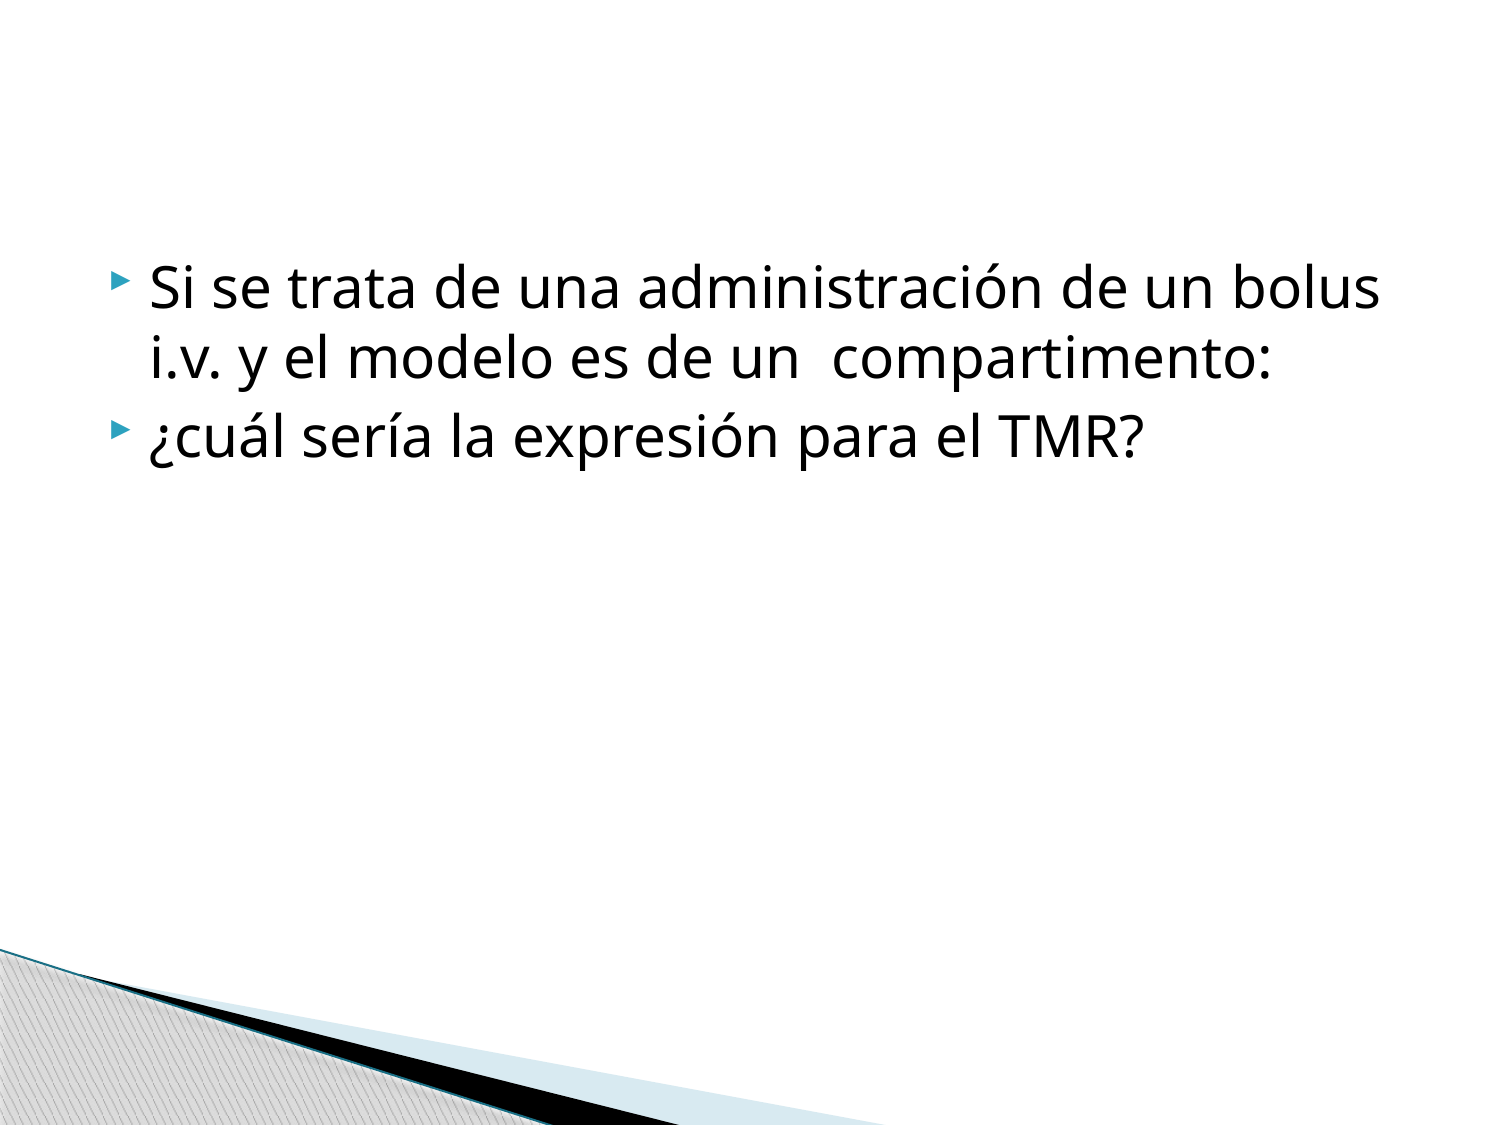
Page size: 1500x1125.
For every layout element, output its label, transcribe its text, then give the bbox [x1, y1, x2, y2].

list Si se trata de una administración de un bolus i.v. y el modelo es de un compartimento: ¿cuál sería la expresión para el TMR? [74, 242, 1426, 986]
